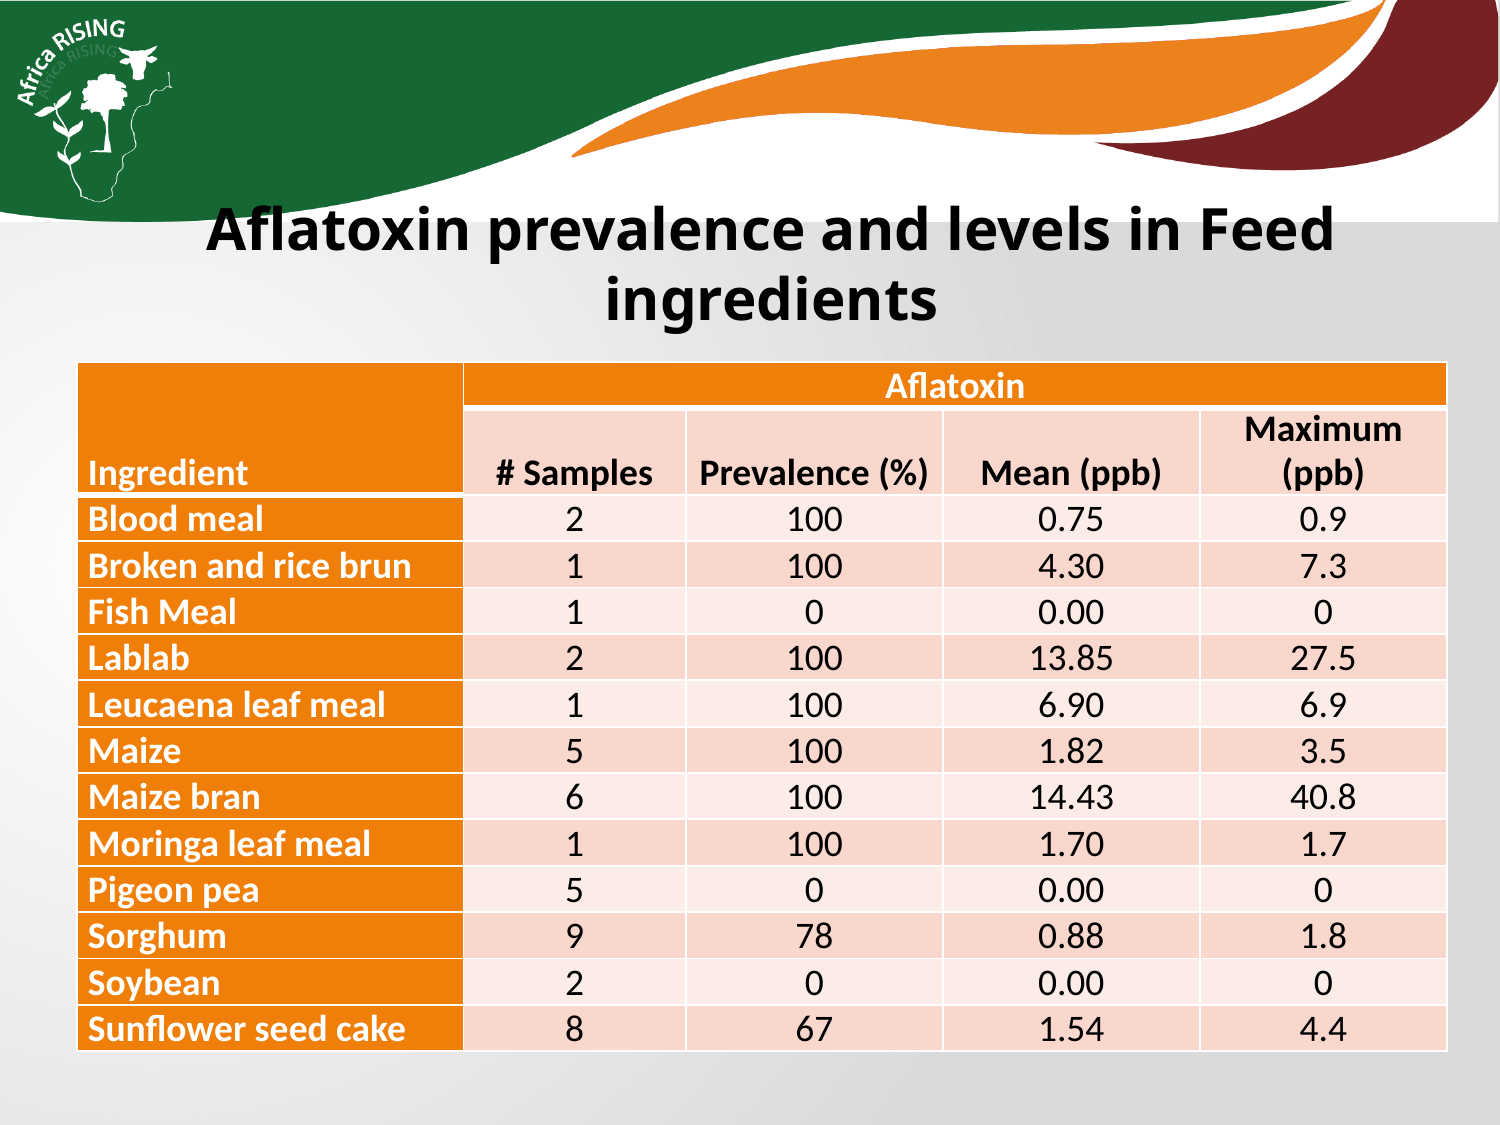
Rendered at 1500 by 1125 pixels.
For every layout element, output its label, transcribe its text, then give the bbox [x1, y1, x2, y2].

table_cell 13.85 [944, 635, 1199, 679]
table_cell Fish Meal [78, 588, 463, 633]
table_cell 2 [464, 496, 685, 540]
table_cell # Samples [464, 411, 685, 494]
table_cell 0 [1201, 588, 1446, 633]
table_cell 1.8 [1201, 913, 1446, 958]
table_cell Sorghum [78, 913, 463, 958]
picture [0, 0, 1499, 222]
table_cell Moringa leaf meal [78, 820, 463, 865]
table_cell 100 [687, 820, 942, 865]
table_cell Blood meal [78, 498, 463, 540]
table_cell 3.5 [1201, 728, 1446, 772]
table_cell 0.88 [944, 913, 1199, 958]
table_header Ingredient [78, 363, 463, 492]
table_cell Pigeon pea [78, 867, 463, 911]
table_cell 1.70 [944, 820, 1199, 865]
table_cell 7.3 [1201, 542, 1446, 587]
table_cell 100 [687, 635, 942, 679]
table_cell 4.30 [944, 542, 1199, 587]
table_cell 78 [687, 913, 942, 958]
table_cell 0.00 [944, 588, 1199, 633]
table_cell 1 [464, 542, 685, 587]
table_cell 40.8 [1201, 774, 1446, 818]
table_cell 0 [1201, 867, 1446, 911]
table_cell 0 [1201, 959, 1446, 1004]
table_cell 67 [687, 1006, 942, 1050]
table_cell 14.43 [944, 774, 1199, 818]
table_cell 0 [687, 588, 942, 633]
table_cell Leucaena leaf meal [78, 681, 463, 726]
table_cell 6 [464, 774, 685, 818]
table_cell 0.9 [1201, 496, 1446, 540]
table_cell 0 [687, 959, 942, 1004]
table_cell 1.54 [944, 1006, 1199, 1050]
table_cell Mean (ppb) [944, 411, 1199, 494]
table_cell Maize bran [78, 774, 463, 818]
table_cell Prevalence (%) [687, 411, 942, 494]
table_cell Lablab [78, 635, 463, 679]
table_cell 1 [464, 588, 685, 633]
table_cell 5 [464, 728, 685, 772]
table_header Aflatoxin [464, 363, 1446, 405]
table_cell Sunflower seed cake [78, 1006, 463, 1050]
table_cell 100 [687, 728, 942, 772]
table_cell 0 [687, 867, 942, 911]
table_cell 27.5 [1201, 635, 1446, 679]
table_cell 5 [464, 867, 685, 911]
table_cell 0.75 [944, 496, 1199, 540]
table_cell 0.00 [944, 867, 1199, 911]
table_cell 6.9 [1201, 681, 1446, 726]
table_cell 100 [687, 774, 942, 818]
table_cell 1 [464, 820, 685, 865]
table_cell 9 [464, 913, 685, 958]
list Aflatoxin prevalence and levels in Feed ingredients [88, 184, 1436, 322]
table_cell Soybean [78, 959, 463, 1004]
table_cell 0.00 [944, 959, 1199, 1004]
table_cell 100 [687, 496, 942, 540]
table_cell 2 [464, 959, 685, 1004]
table_cell 6.90 [944, 681, 1199, 726]
table_cell 1 [464, 681, 685, 726]
table_cell 1.82 [944, 728, 1199, 772]
table_cell 100 [687, 542, 942, 587]
table_cell Broken and rice brun [78, 542, 463, 587]
table_cell 2 [464, 635, 685, 679]
table_cell 100 [687, 681, 942, 726]
table_cell Maize [78, 728, 463, 772]
table_cell Maximum (ppb) [1201, 411, 1446, 494]
table_cell 1.7 [1201, 820, 1446, 865]
table_cell 8 [464, 1006, 685, 1050]
table_cell 4.4 [1201, 1006, 1446, 1050]
